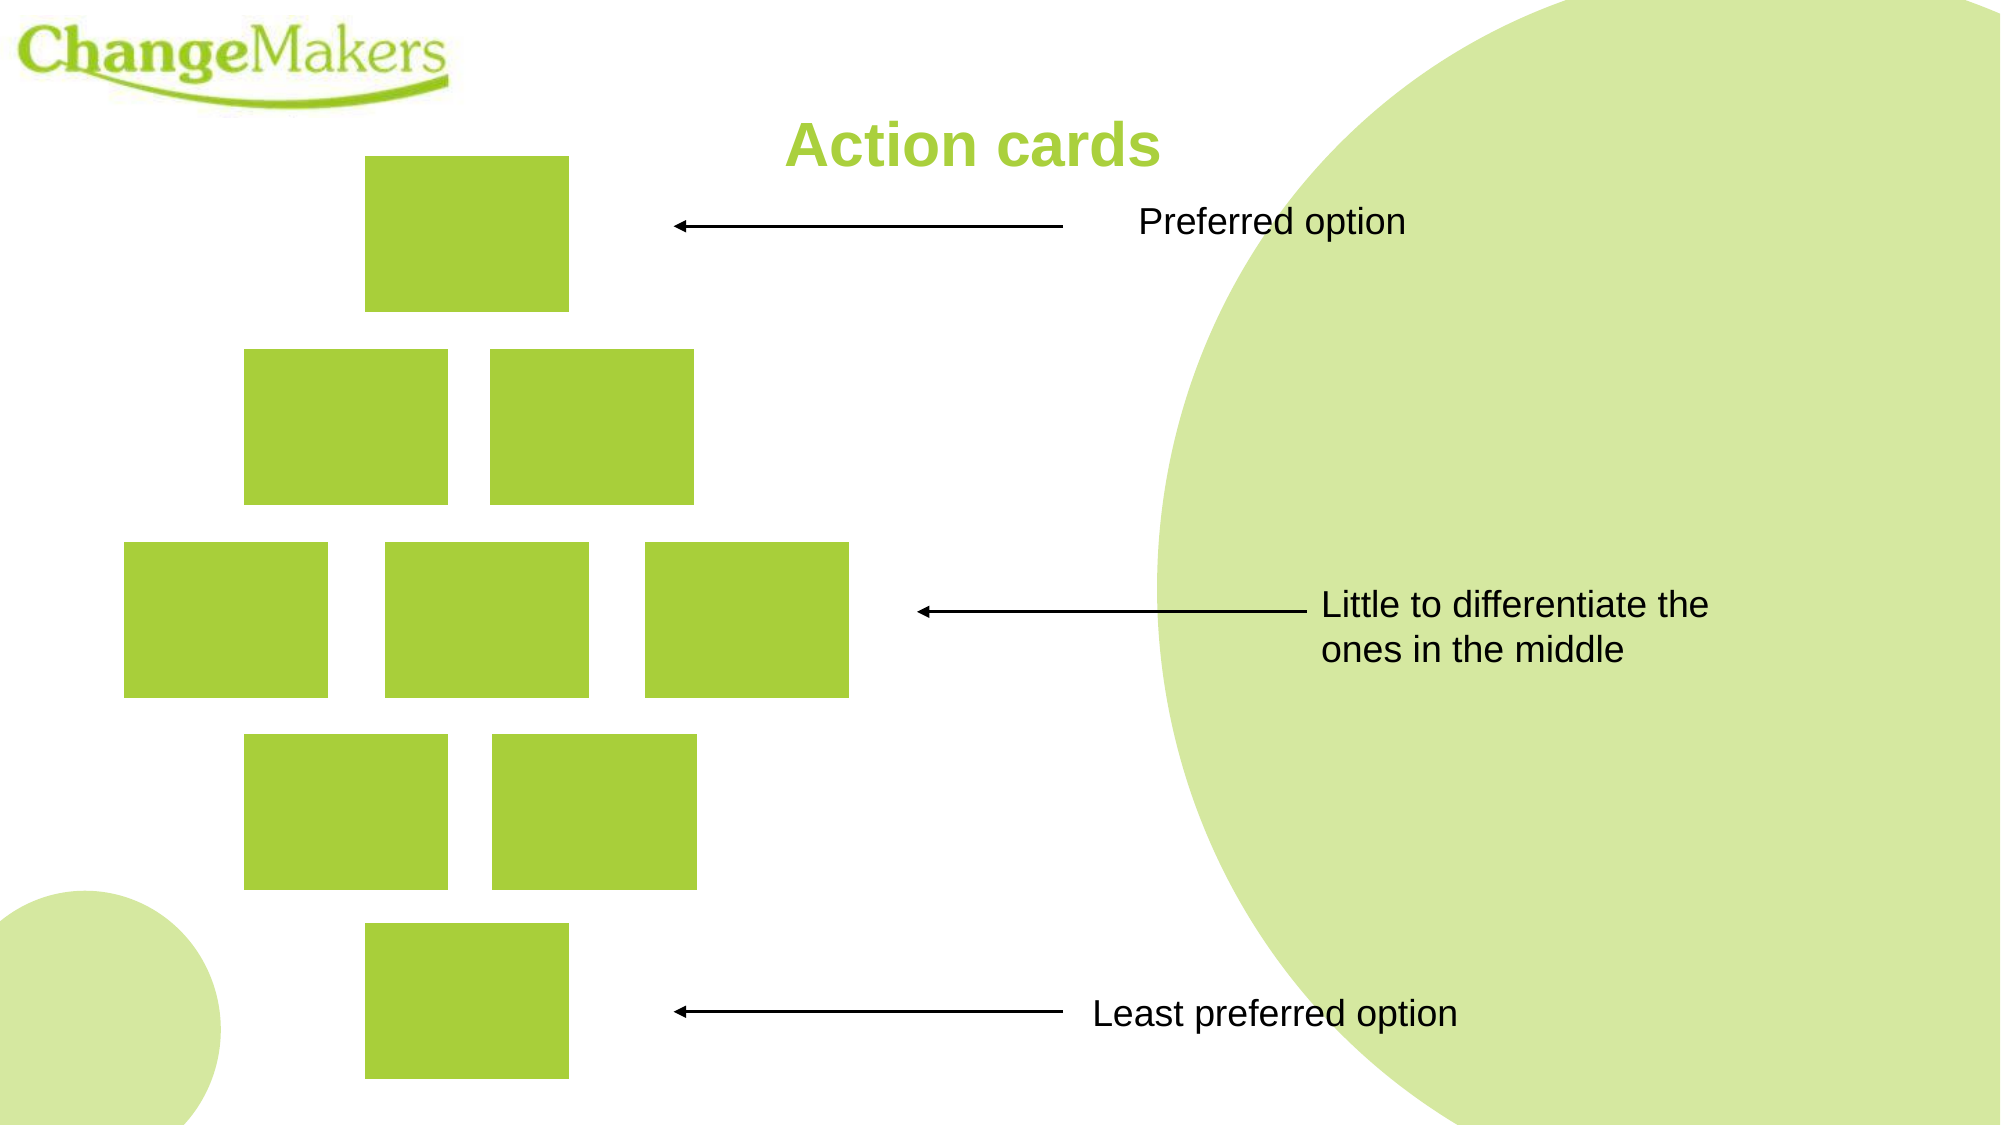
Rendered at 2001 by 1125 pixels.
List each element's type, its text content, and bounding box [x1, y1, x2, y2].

text_box Action cards [122, 59, 1826, 652]
text_box [488, 347, 696, 507]
picture [0, 15, 508, 118]
text_box [242, 732, 450, 892]
text_box Least preferred option [1077, 981, 1536, 1041]
text_box [121, 539, 330, 700]
text_box Preferred option [1123, 189, 1582, 250]
text_box [490, 732, 699, 892]
text_box [363, 154, 571, 314]
text_box [382, 539, 591, 700]
text_box [642, 539, 851, 700]
text_box [242, 347, 450, 507]
text_box Little to differentiate the ones in the middle [1306, 572, 1765, 677]
text_box [363, 921, 571, 1081]
